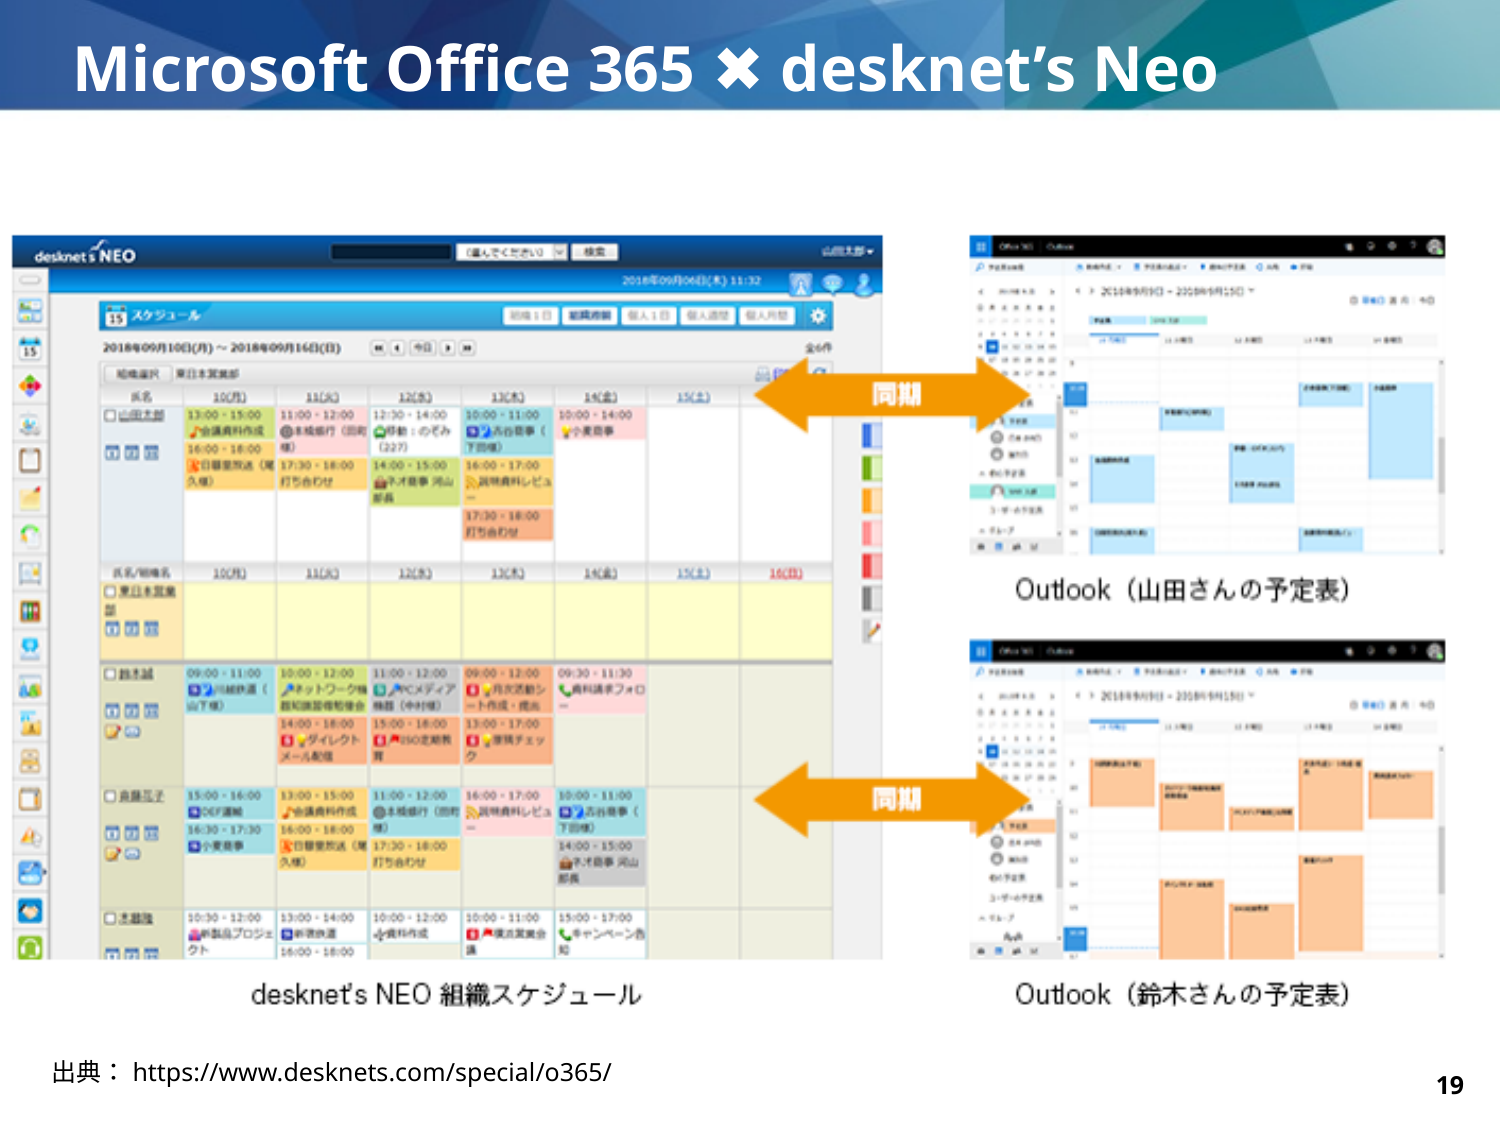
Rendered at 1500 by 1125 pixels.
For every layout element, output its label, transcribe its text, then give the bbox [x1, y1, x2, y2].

text_box 出典：https://www.desknets.com/special/o365/ [36, 1049, 1196, 1094]
picture [0, 0, 1500, 1124]
title Microsoft Office 365 ✖ desknet’s Neo [57, 21, 1441, 89]
